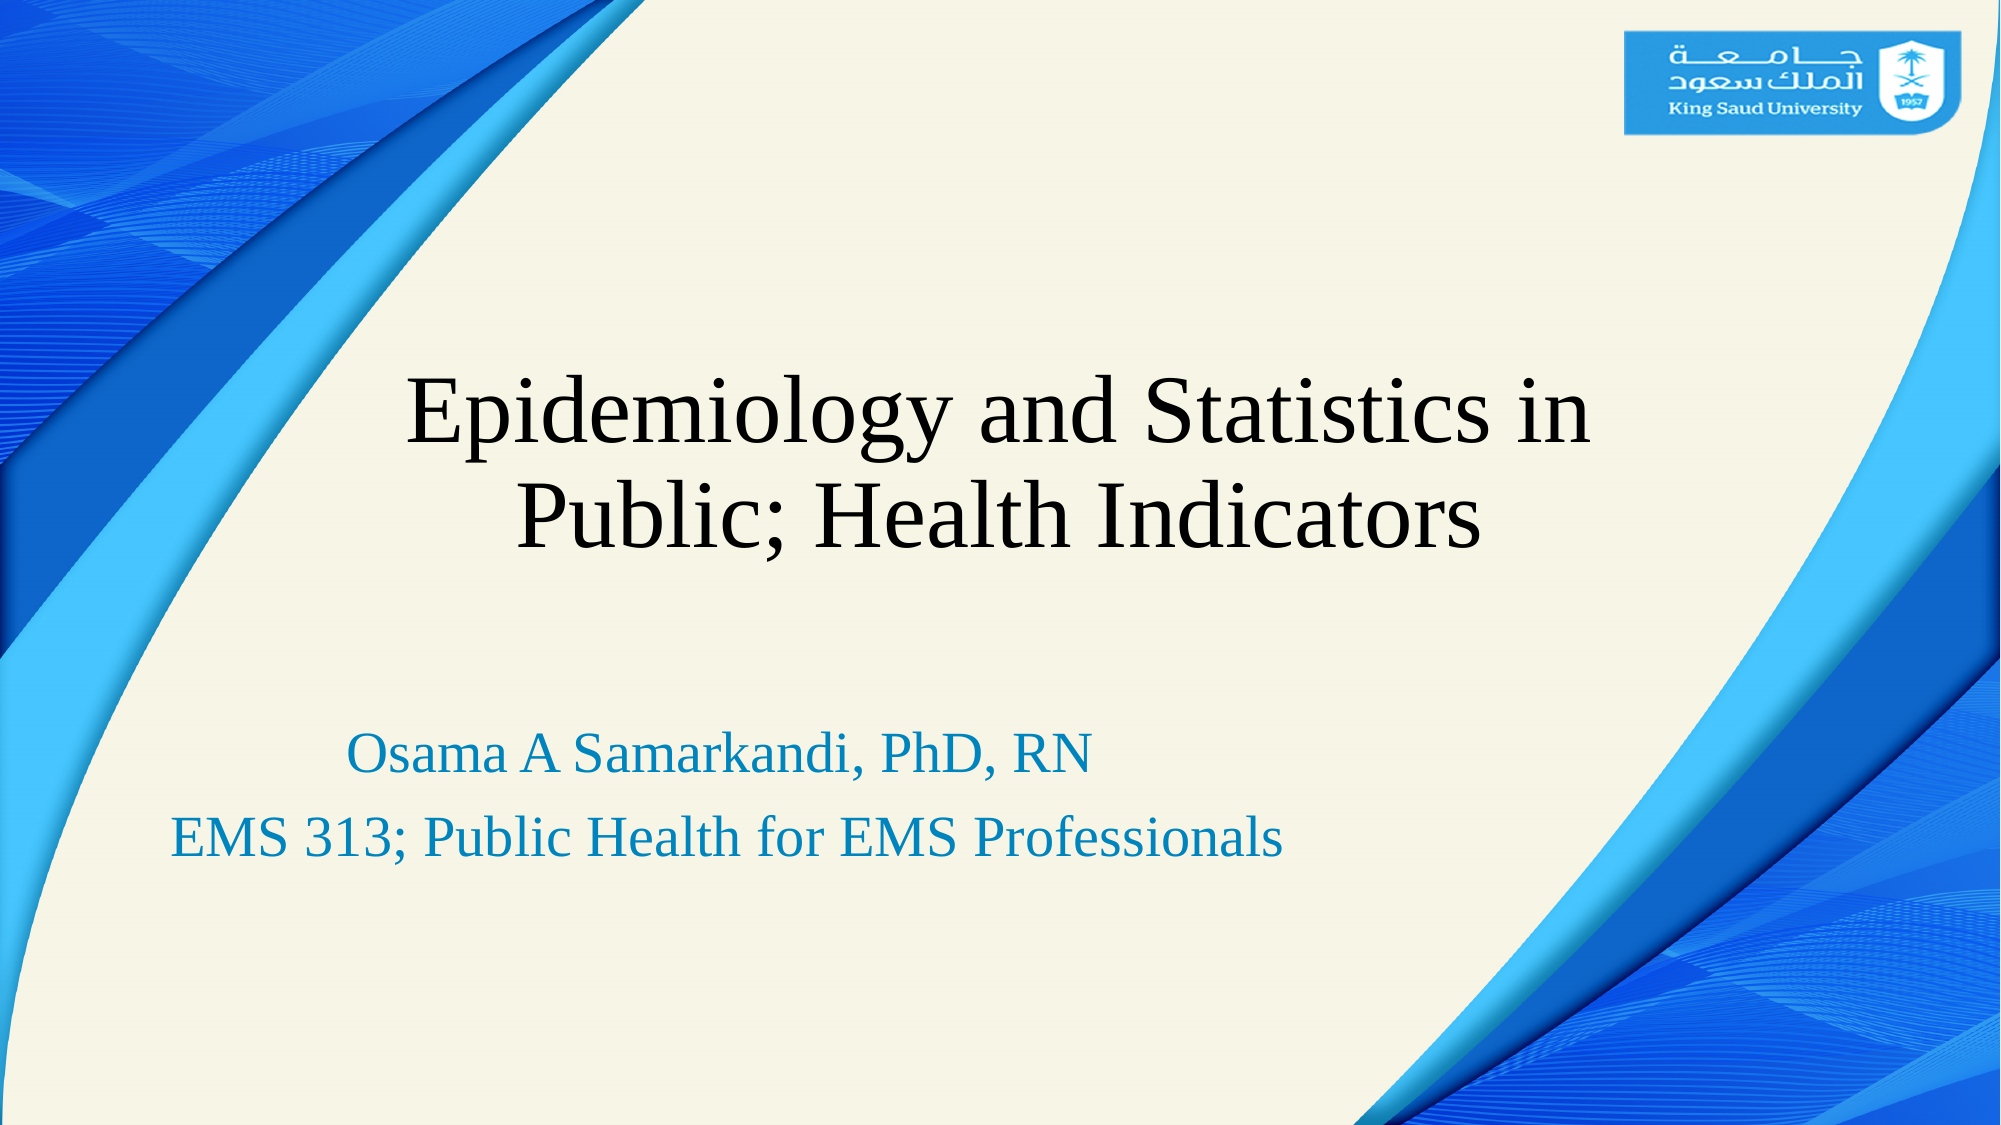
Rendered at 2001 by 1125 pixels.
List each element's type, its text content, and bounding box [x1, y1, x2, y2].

picture [0, 0, 2001, 1125]
title Epidemiology and Statistics in Public; Health Indicators [249, 350, 1750, 576]
subtitle Osama A Samarkandi, PhD, RN EMS 313; Public Health for EMS Professionals [94, 714, 1361, 987]
